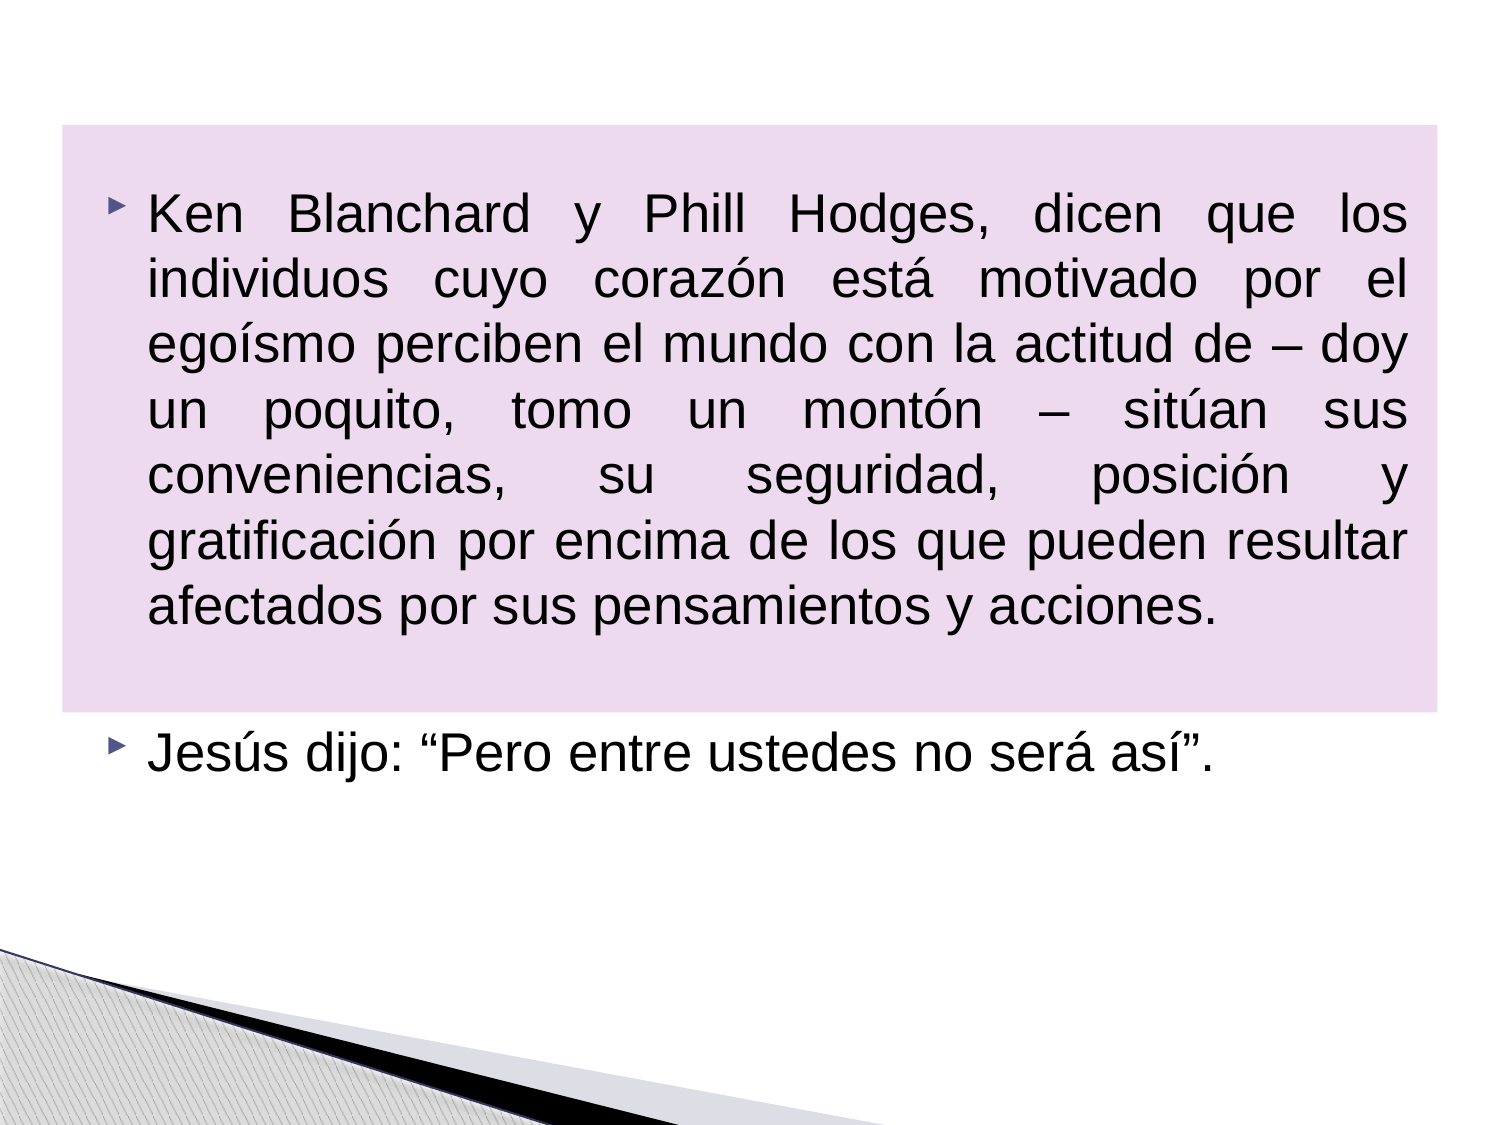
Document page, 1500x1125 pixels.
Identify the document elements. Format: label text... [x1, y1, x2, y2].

text_box [58, 120, 1442, 717]
list Ken Blanchard y Phill Hodges, dicen que los individuos cuyo corazón está motivado por el egoísmo perciben el mundo con la actitud de – doy un poquito, tomo un montón – sitúan sus conveniencias, su seguridad, posición y gratificación por encima de los que pueden resultar afectados por sus pensamientos y acciones. Jesús dijo: “Pero entre ustedes no será así”. [75, 170, 1425, 838]
